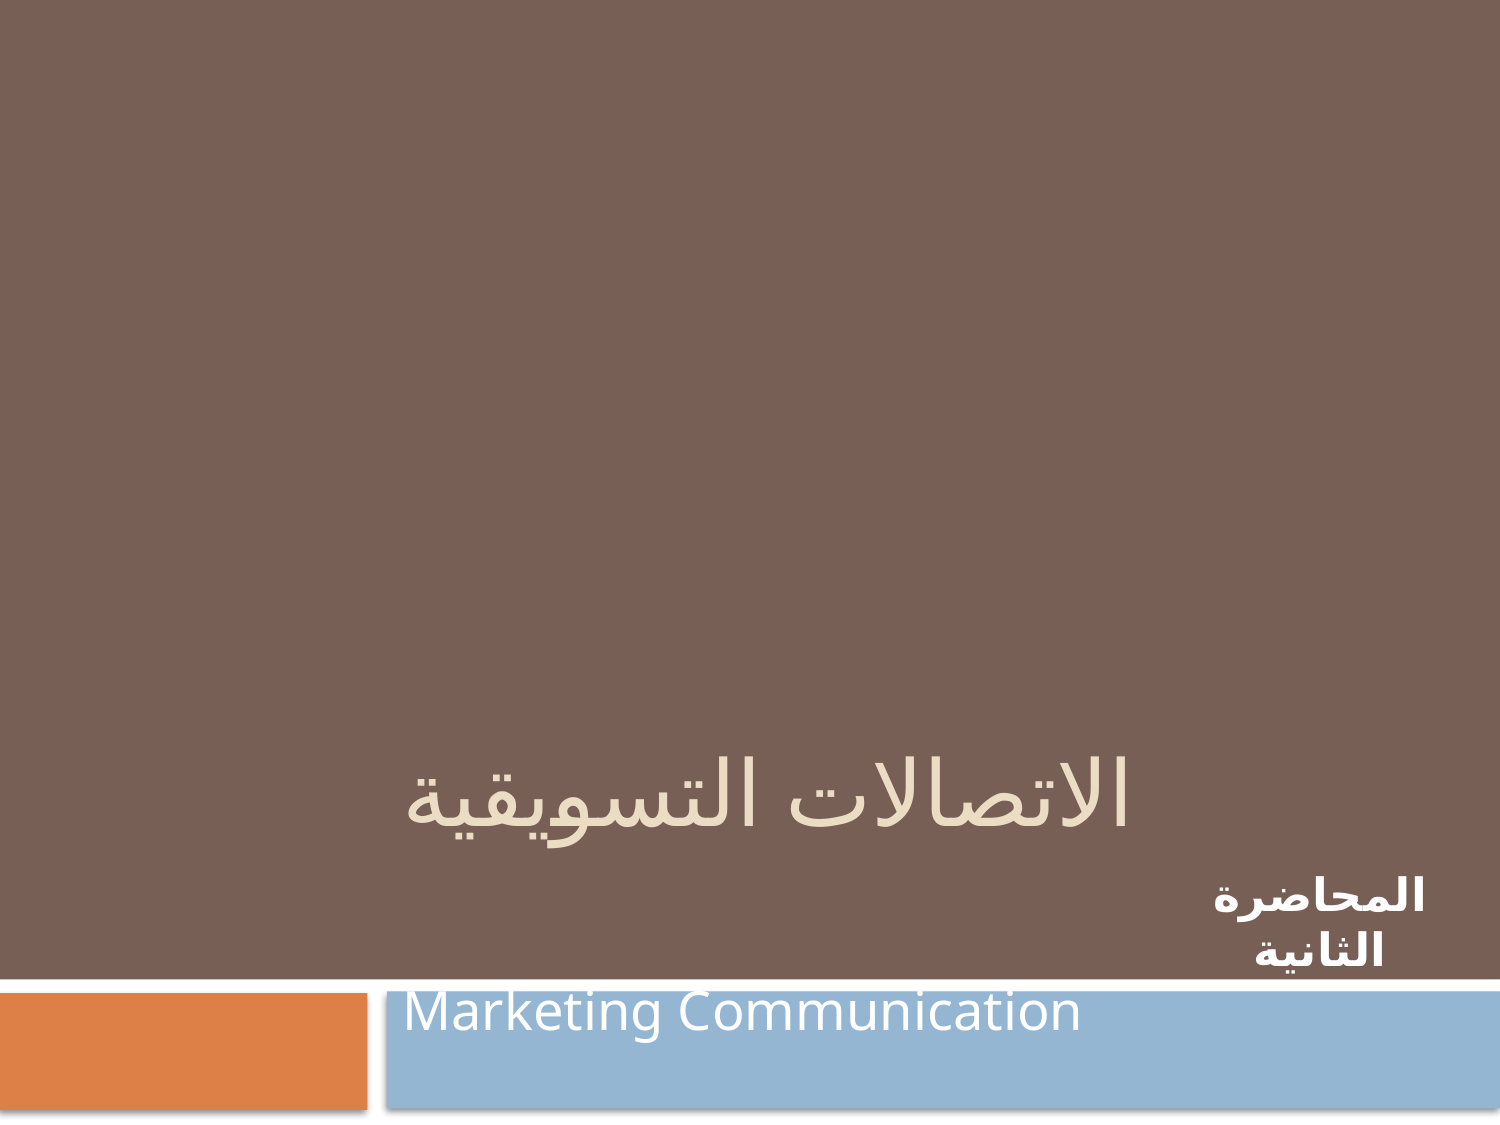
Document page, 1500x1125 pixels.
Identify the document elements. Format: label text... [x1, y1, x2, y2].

title الاتصالات التسويقية [387, 662, 1450, 963]
subtitle Marketing Communication [387, 992, 1488, 1105]
text_box المحاضرة الثانية [1139, 857, 1500, 983]
